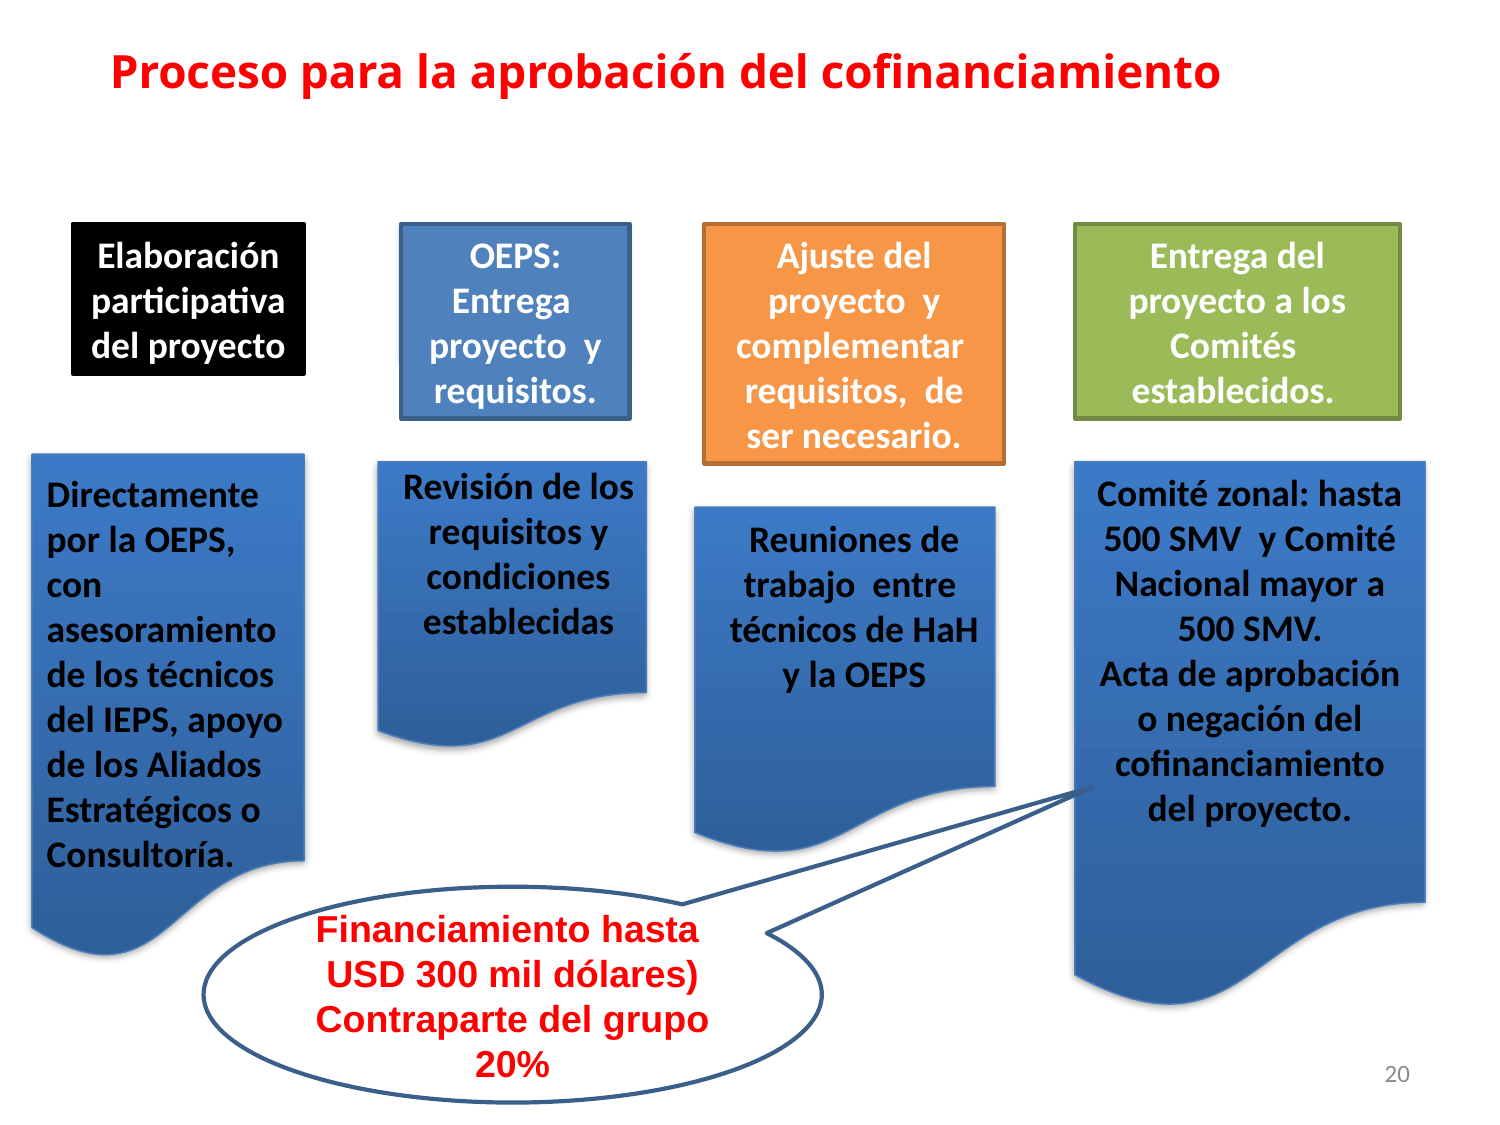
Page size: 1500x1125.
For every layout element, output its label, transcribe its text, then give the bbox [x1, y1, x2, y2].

text_box Comité zonal: hasta 500 SMV y Comité Nacional mayor a 500 SMV. Acta de aprobación o negación del cofinanciamiento del proyecto. [1074, 461, 1425, 837]
text_box [31, 453, 305, 462]
text_box Reuniones de trabajo entre técnicos de HaH y la OEPS [704, 507, 1005, 747]
text_box [31, 883, 226, 956]
text_box Ajuste del proyecto y complementar requisitos, de ser necesario. [702, 222, 1006, 466]
text_box [377, 461, 648, 747]
text_box Proceso para la aprobación del cofinanciamiento [95, 35, 1407, 106]
text_box Entrega del proyecto a los Comités establecidos. [1073, 222, 1402, 421]
text_box Revisión de los requisitos y condiciones establecidas [384, 454, 653, 649]
text_box Financiamiento hasta USD 300 mil dólares) Contraparte del grupo 20% [201, 784, 1095, 1105]
text_box Directamente por la OEPS, con asesoramiento de los técnicos del IEPS, apoyo de los Aliados Estratégicos o Consultoría. [31, 462, 305, 883]
text_box [1074, 460, 1426, 1005]
text_box Elaboración participativa del proyecto [71, 222, 306, 376]
text_box [694, 506, 996, 852]
slide_number 20 [1074, 1042, 1425, 1103]
text_box OEPS: Entrega proyecto y requisitos. [399, 222, 632, 421]
